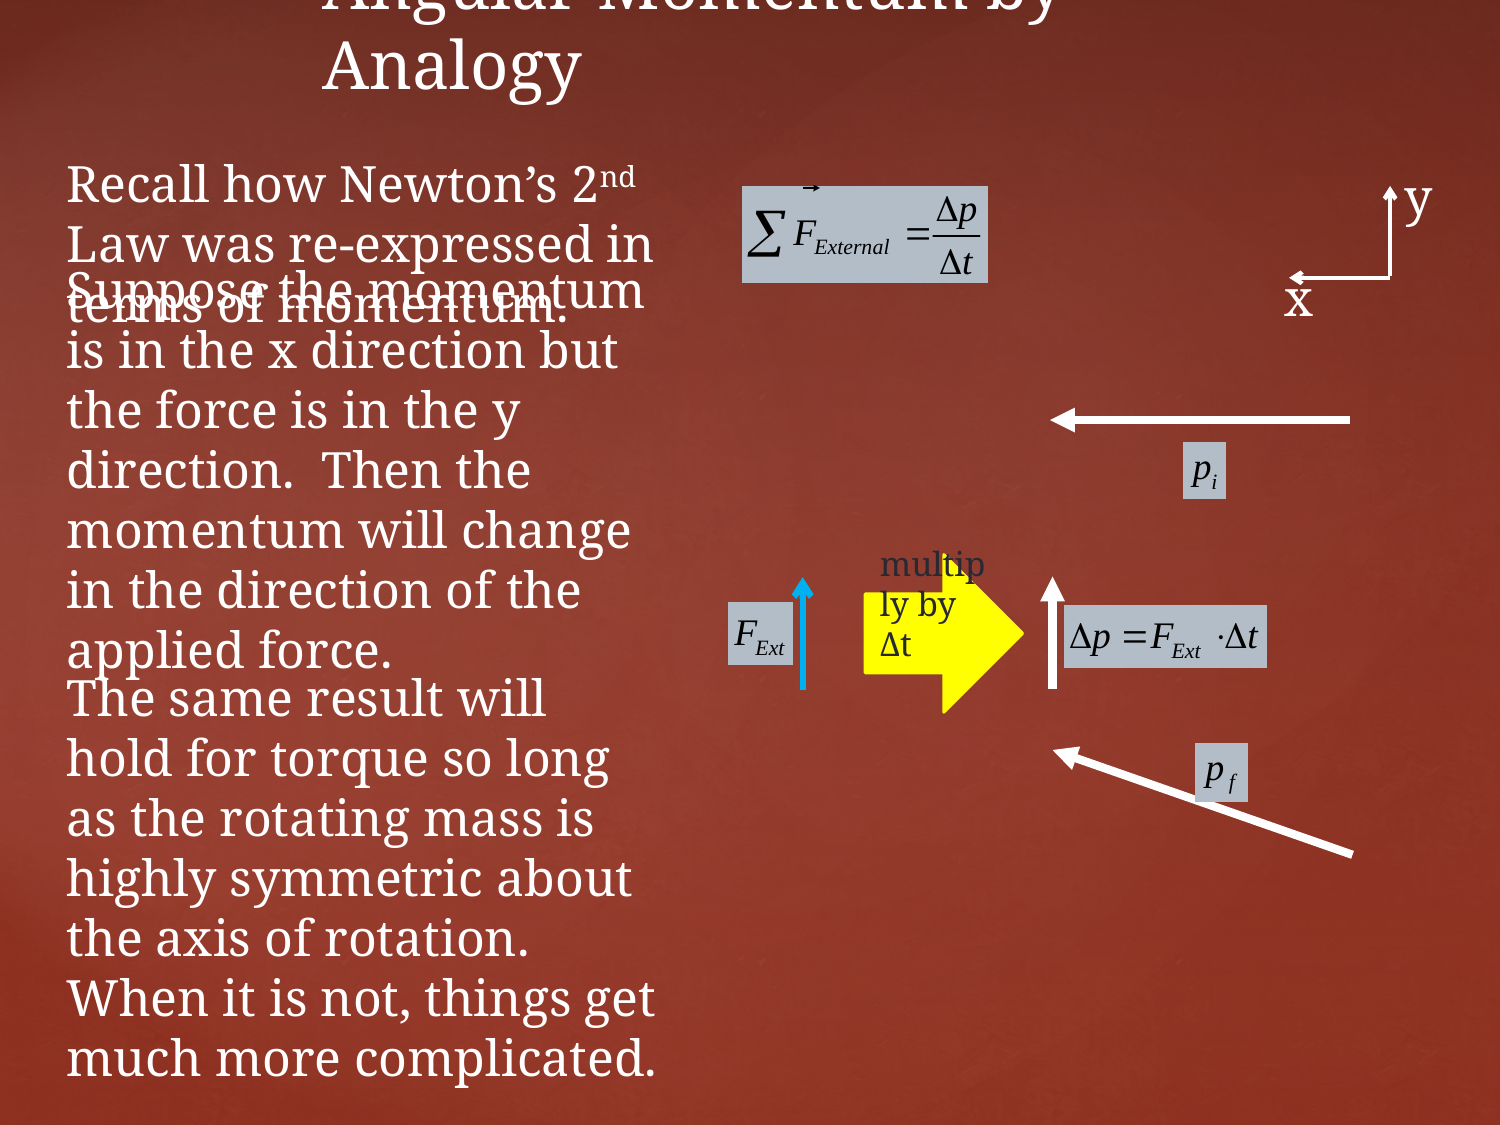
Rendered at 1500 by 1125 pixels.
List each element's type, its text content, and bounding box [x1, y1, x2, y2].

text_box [1052, 749, 1354, 856]
text_box Angular Momentum by Analogy [307, 32, 1184, 111]
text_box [1062, 604, 1268, 669]
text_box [864, 554, 1024, 713]
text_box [1049, 419, 1351, 500]
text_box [1269, 156, 1466, 335]
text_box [741, 185, 989, 284]
text_box Recall how Newton’s 2nd Law was re-expressed in terms of momentum. [51, 157, 675, 340]
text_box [1194, 742, 1249, 803]
text_box Suppose the momentum is in the x direction but the force is in the y direction. Then the momentum will change in the direction of the applied force. [51, 388, 697, 687]
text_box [726, 576, 804, 691]
text_box The same result will hold for torque so long as the rotating mass is highly symmetric about the axis of rotation. When it is not, things get much more complicated. [51, 734, 675, 1094]
